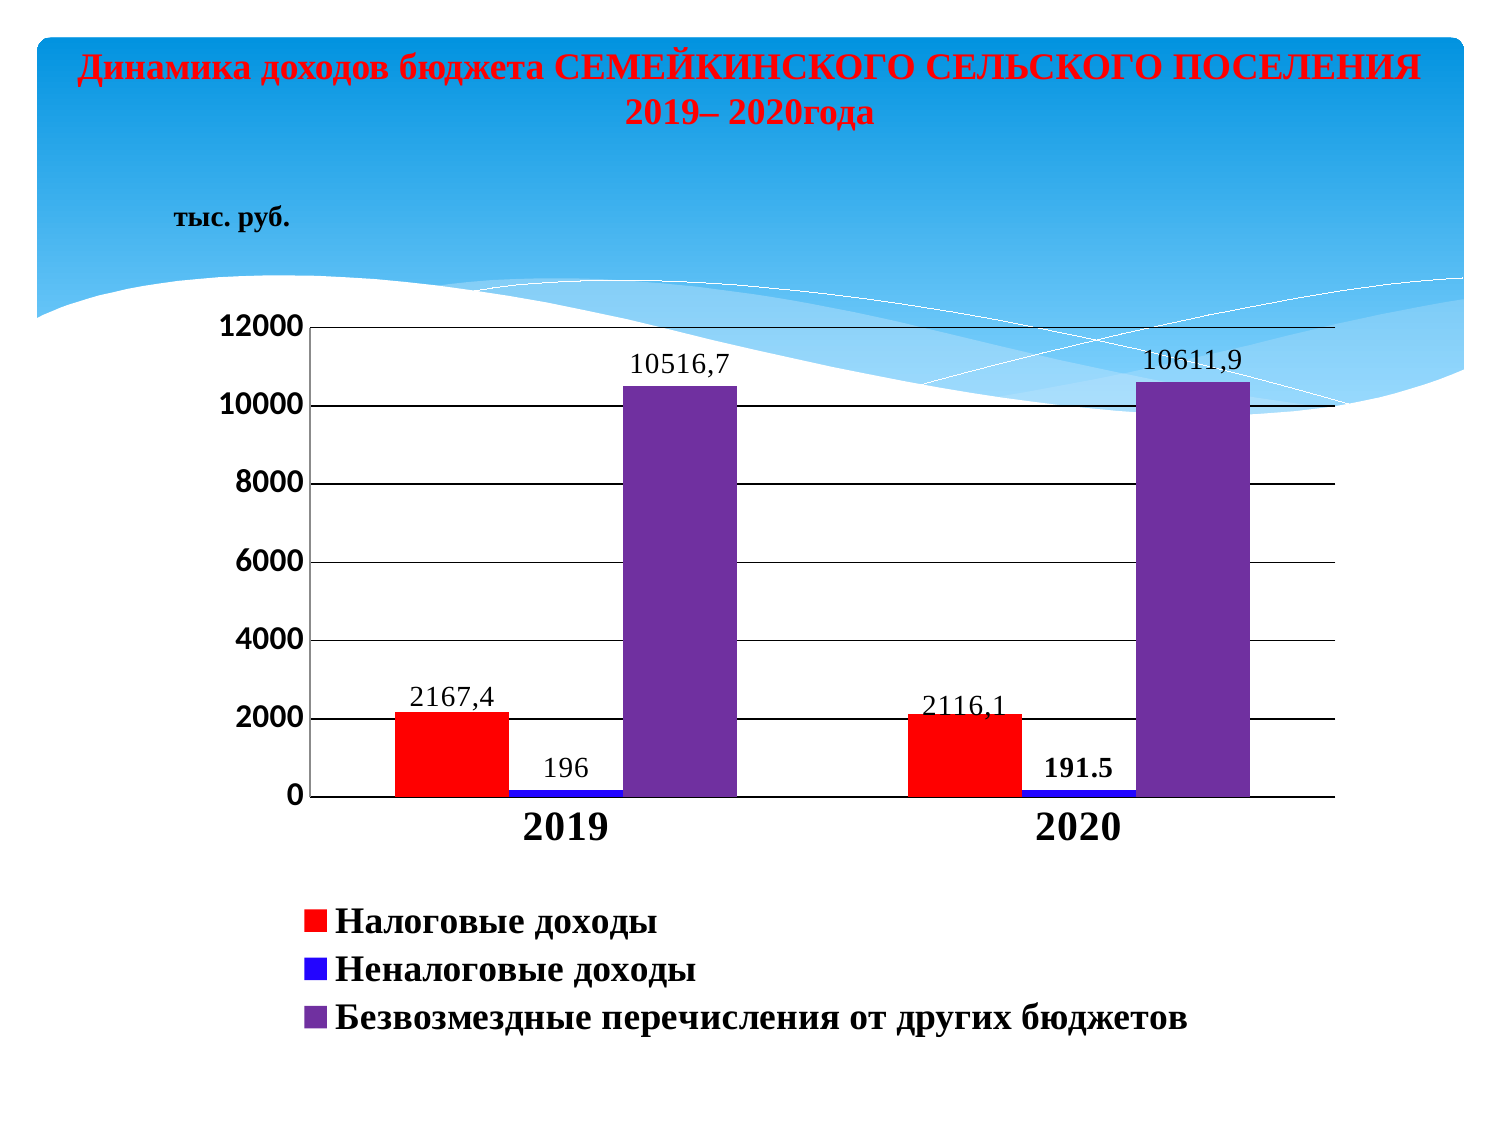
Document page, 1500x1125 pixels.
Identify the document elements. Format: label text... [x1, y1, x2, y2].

text_box тыс. руб. [158, 190, 340, 244]
chart [157, 245, 1337, 1046]
title Динамика доходов бюджета СЕМЕЙКИНСКОГО СЕЛЬСКОГО ПОСЕЛЕНИЯ 2019– 2020года [0, 0, 1500, 174]
